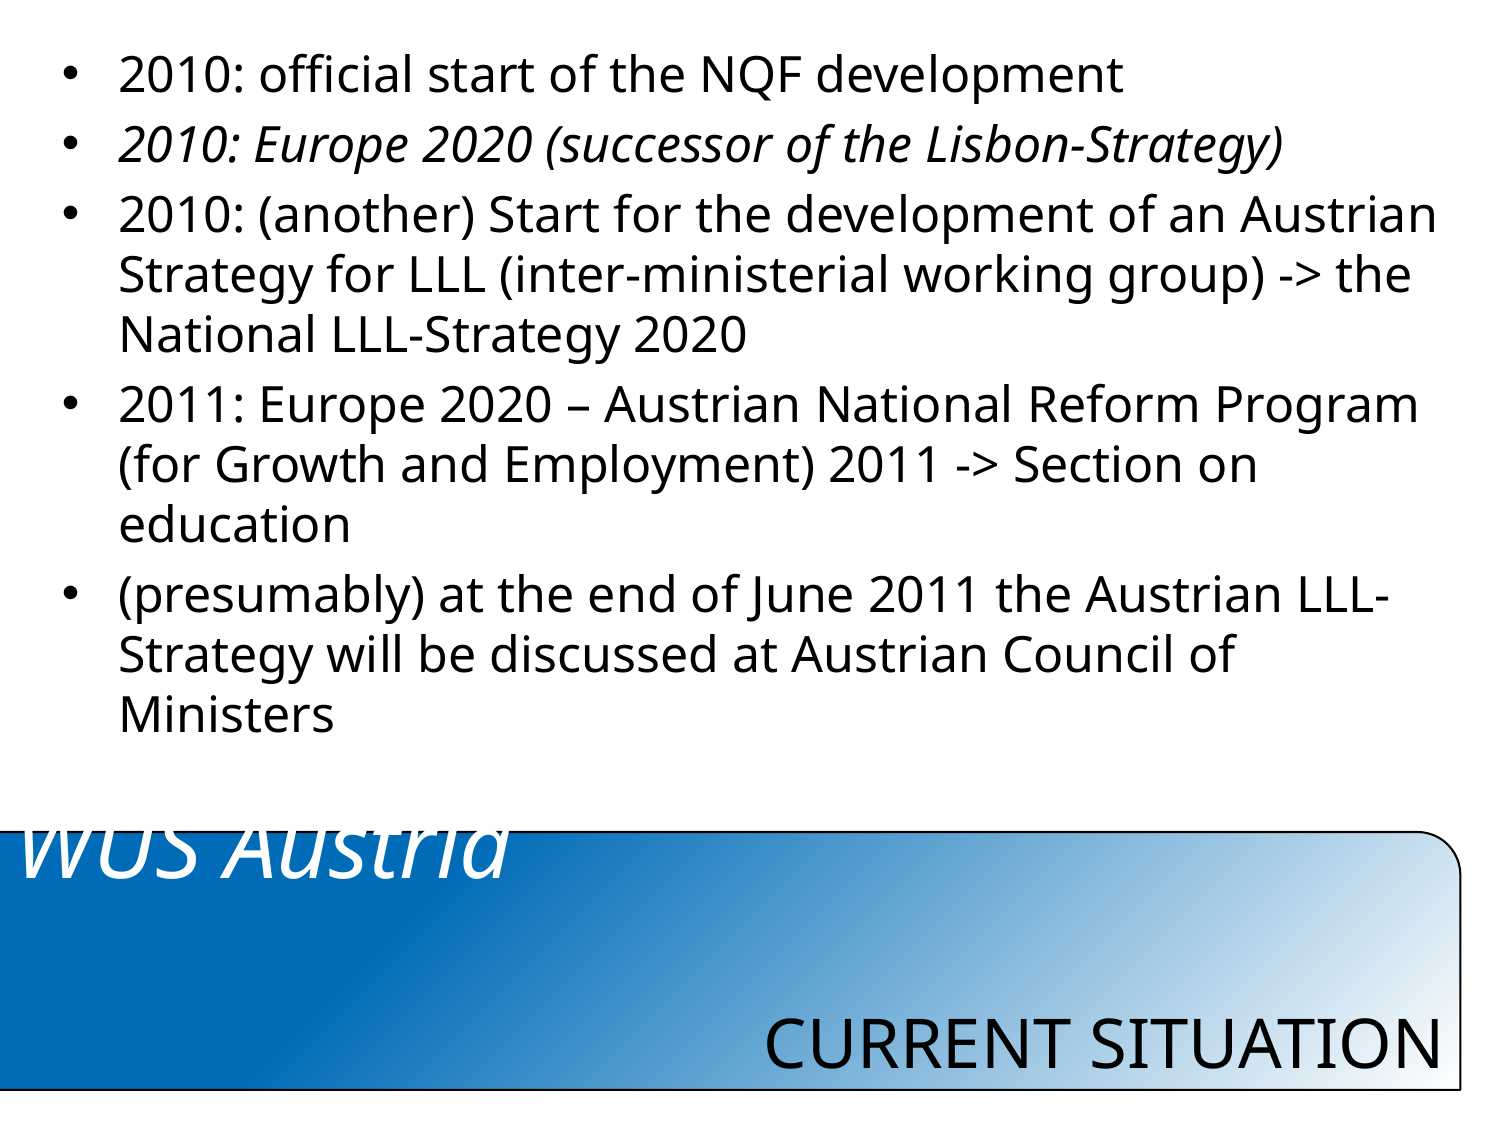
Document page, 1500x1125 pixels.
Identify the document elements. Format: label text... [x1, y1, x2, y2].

title CURRENT SITUATION [338, 900, 1462, 1092]
list 2010: official start of the NQF development 2010: Europe 2020 (successor of the Lisbon-Strategy) 2010: (another) Start for the development of an Austrian Strategy for LLL (inter-ministerial working group) -> the National LLL-Strategy 2020 2011: Europe 2020 – Austrian National Reform Program (for Growth and Employment) 2011 -> Section on education (presumably) at the end of June 2011 the Austrian LLL-Strategy will be discussed at Austrian Council of Ministers [46, 34, 1466, 813]
